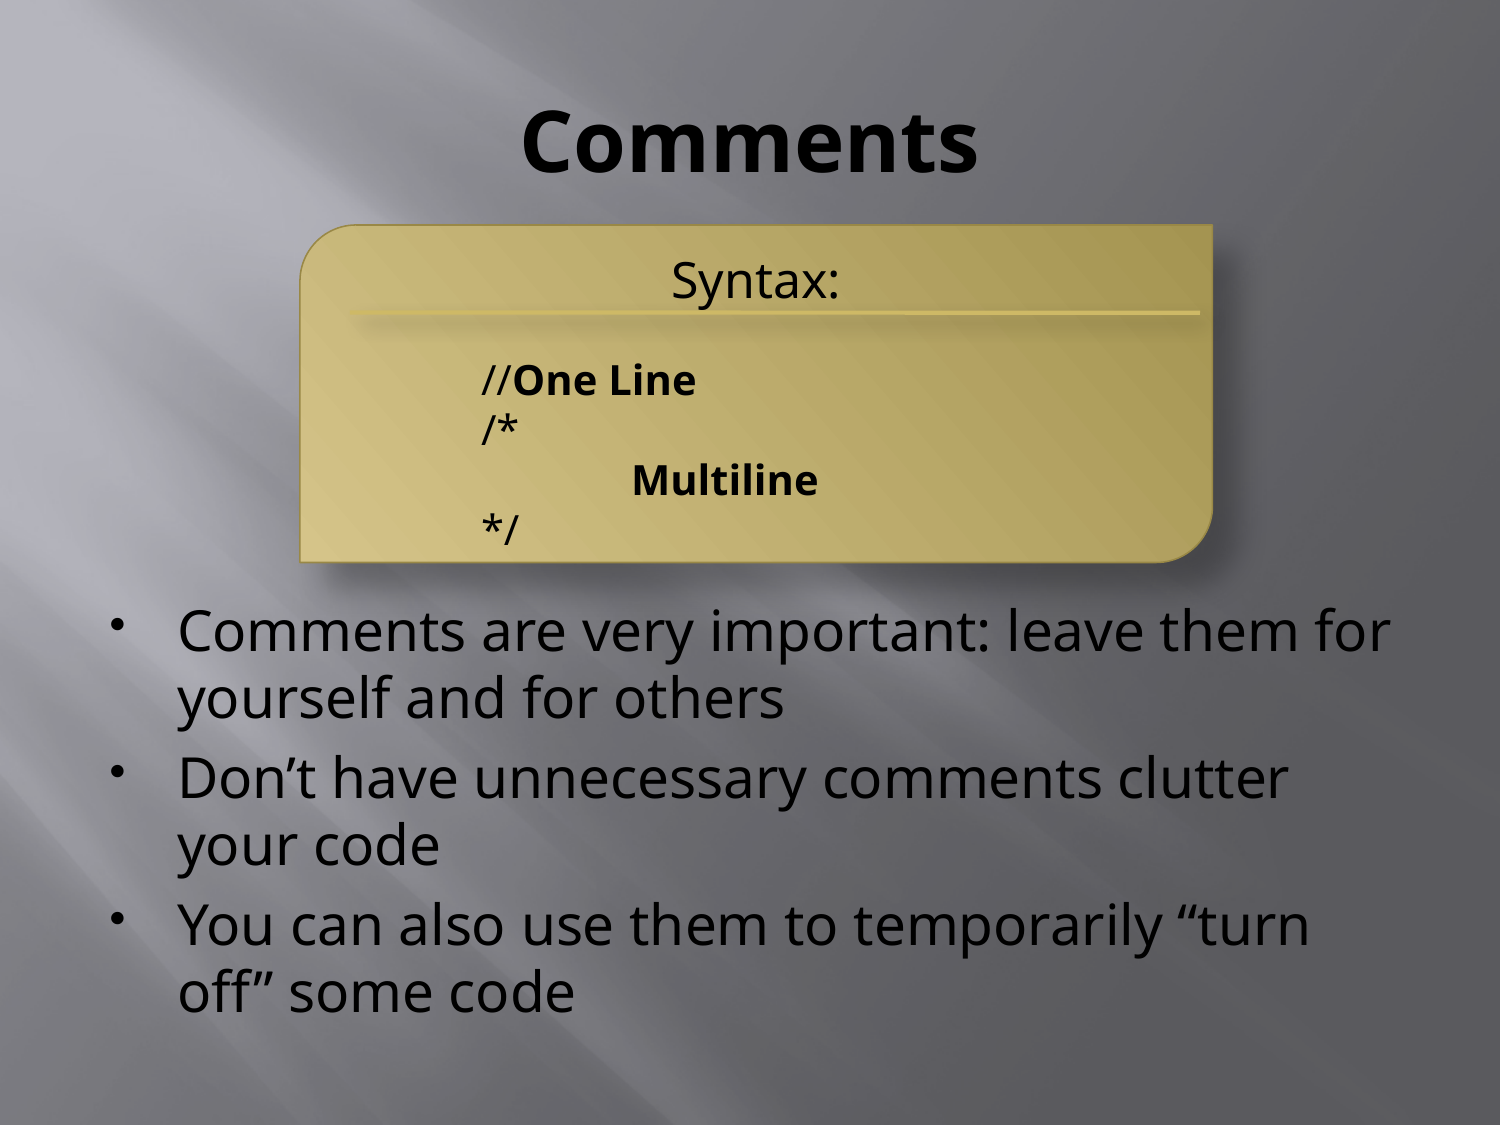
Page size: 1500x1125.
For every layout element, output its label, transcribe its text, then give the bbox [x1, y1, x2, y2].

text_box Syntax: //One Line /* Multiline */ [299, 224, 1214, 564]
title Comments [75, 45, 1425, 233]
list Comments are very important: leave them for yourself and for others Don’t have unnecessary comments clutter your code You can also use them to temporarily “turn off” some code [75, 587, 1425, 1035]
